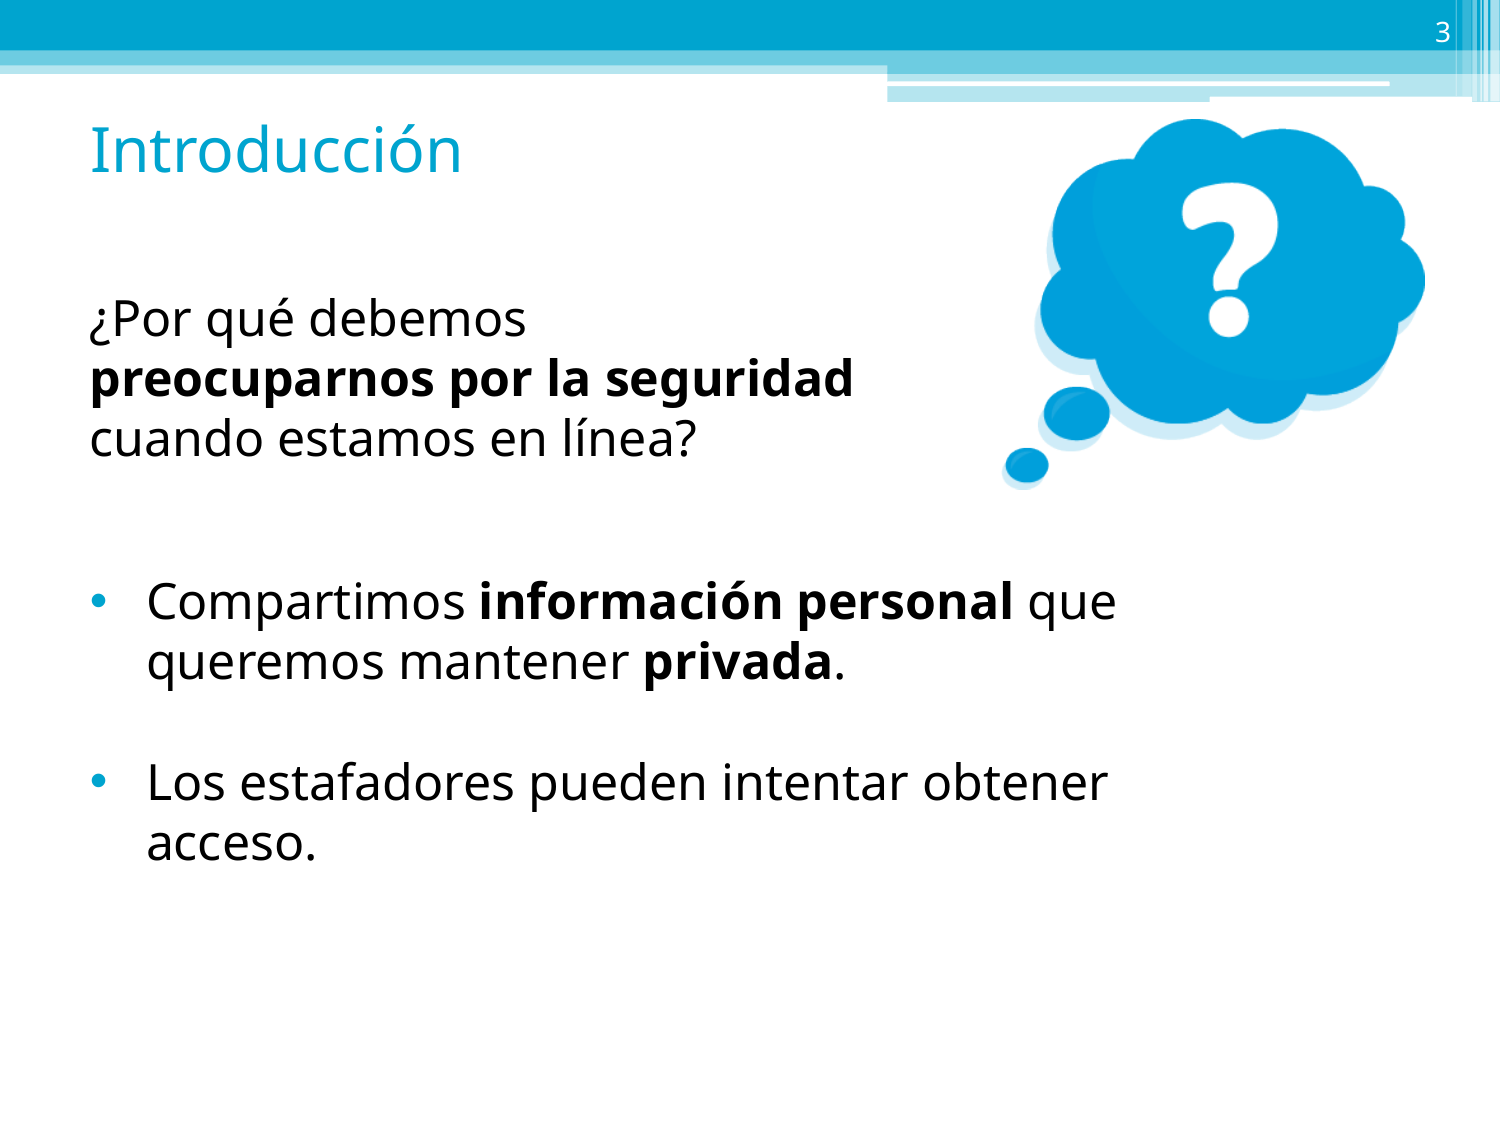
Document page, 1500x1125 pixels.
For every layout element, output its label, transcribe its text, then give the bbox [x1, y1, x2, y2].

picture [1001, 119, 1425, 490]
text_box Compartimos información personal que queremos mantener privada. [74, 562, 1243, 698]
picture [1182, 183, 1278, 291]
picture [1204, 119, 1425, 274]
text_box ¿Por qué debemos preocuparnos por la seguridad cuando estamos en línea? [75, 279, 892, 475]
picture [1209, 297, 1249, 337]
title Introducción [75, 60, 1425, 236]
text_box Los estafadores pueden intentar obtener acceso. [75, 742, 1250, 878]
slide_number 3 [1340, 0, 1466, 61]
